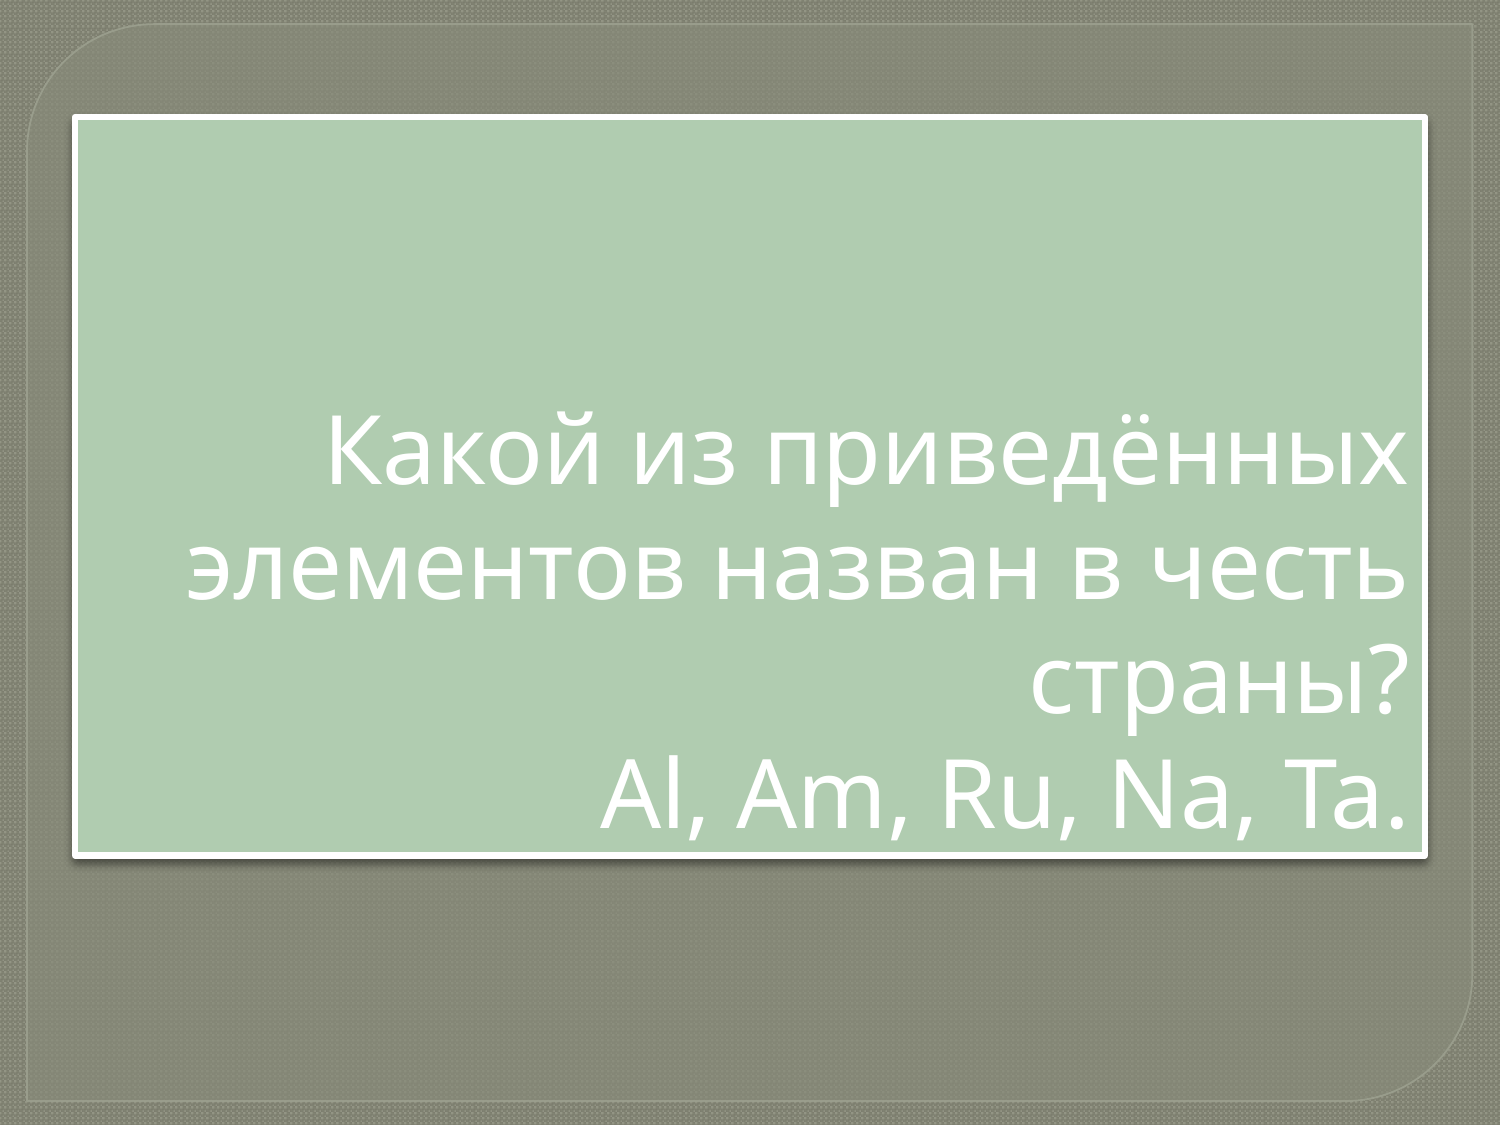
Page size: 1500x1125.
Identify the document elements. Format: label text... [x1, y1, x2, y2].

title Какой из приведённых элементов назван в честь страны? Al, Am, Ru, Na, Ta. [72, 114, 1428, 859]
